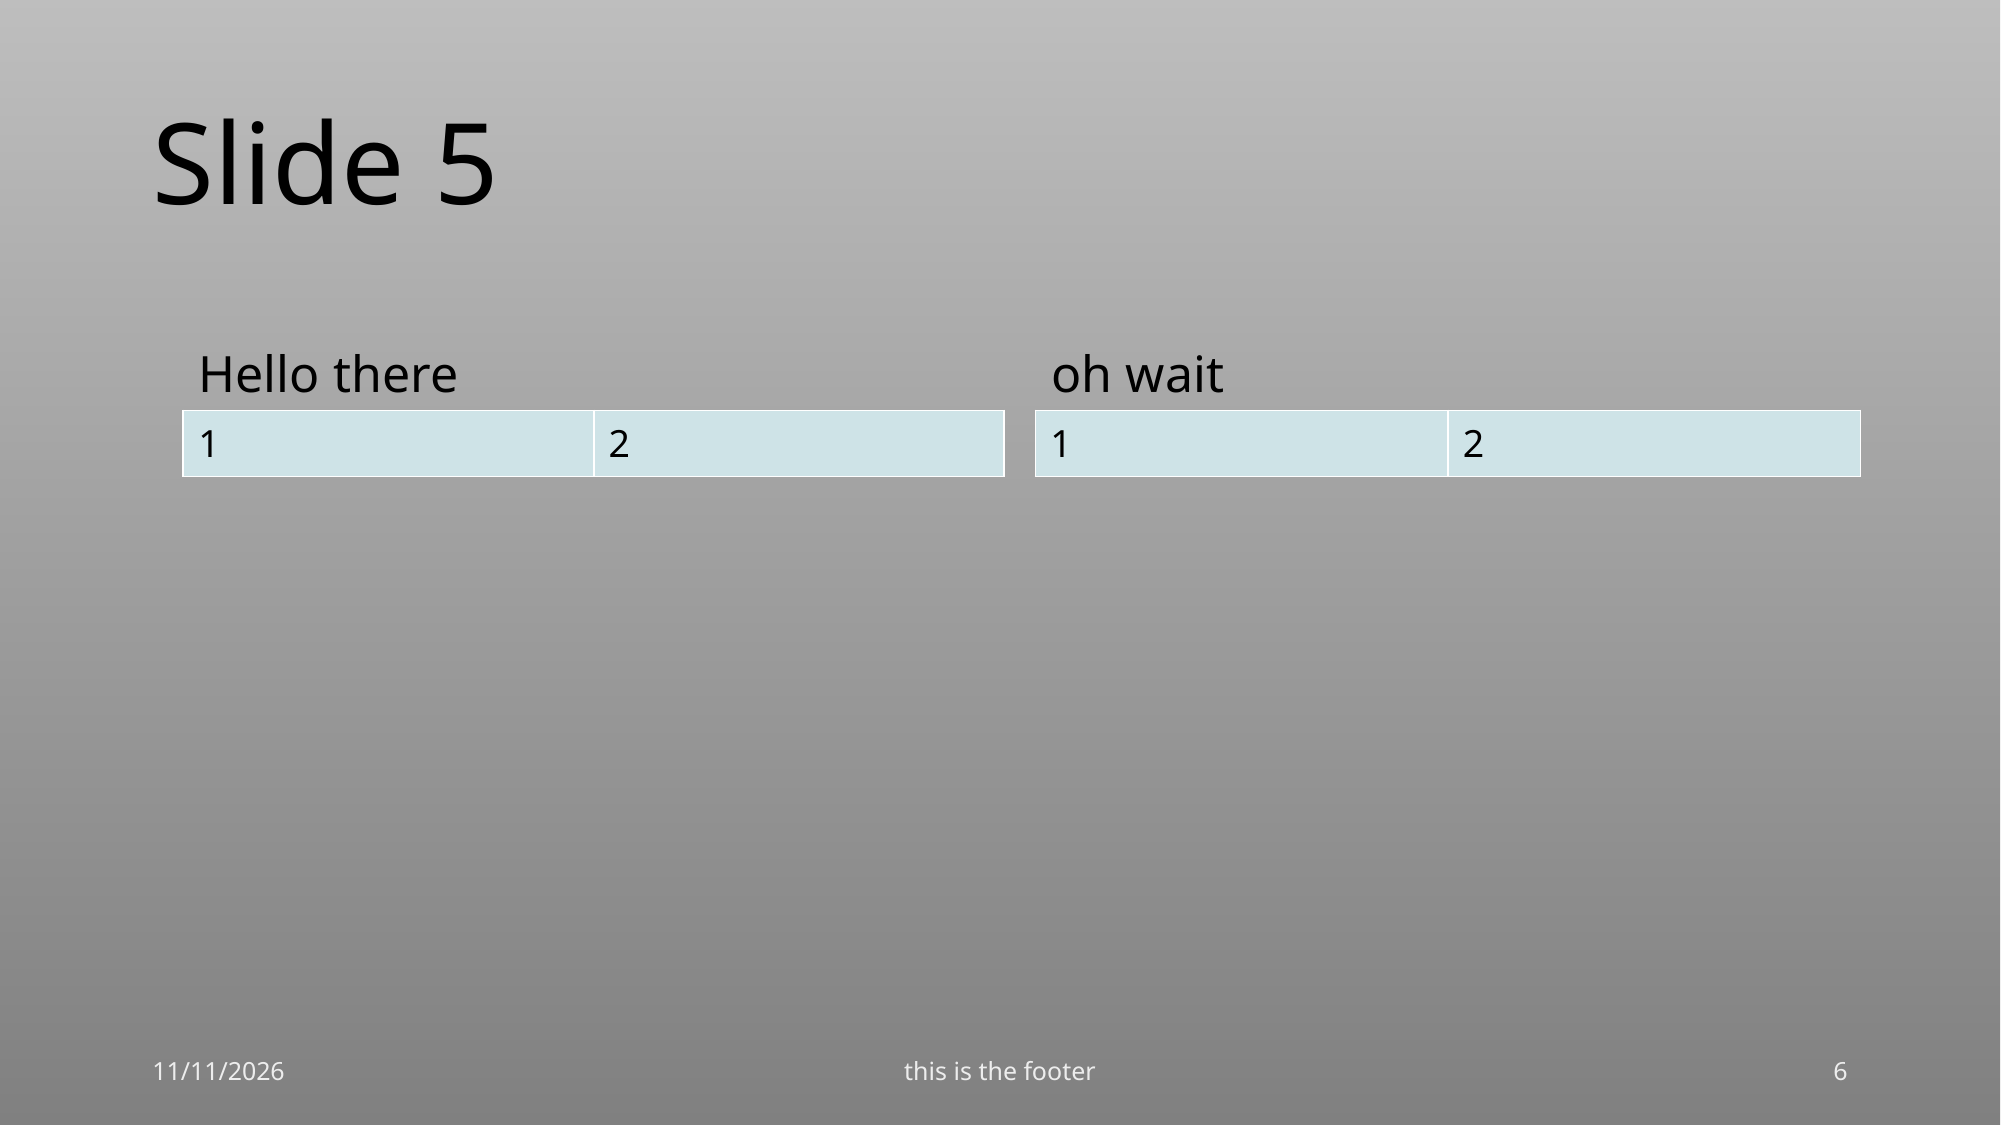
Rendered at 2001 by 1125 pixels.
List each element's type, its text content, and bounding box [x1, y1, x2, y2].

table_header 1 [184, 411, 593, 476]
list Hello there [183, 275, 1009, 411]
table_header 2 [1449, 411, 1860, 476]
table_header 1 [1036, 411, 1447, 476]
title Slide 5 [137, 59, 1863, 278]
table_header 2 [595, 411, 1003, 476]
picture [0, 0, 2001, 1125]
footer this is the footer [662, 1042, 1338, 1103]
list oh wait [1036, 275, 1863, 411]
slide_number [137, 1042, 588, 1103]
slide_number ‹#› [1412, 1042, 1863, 1103]
